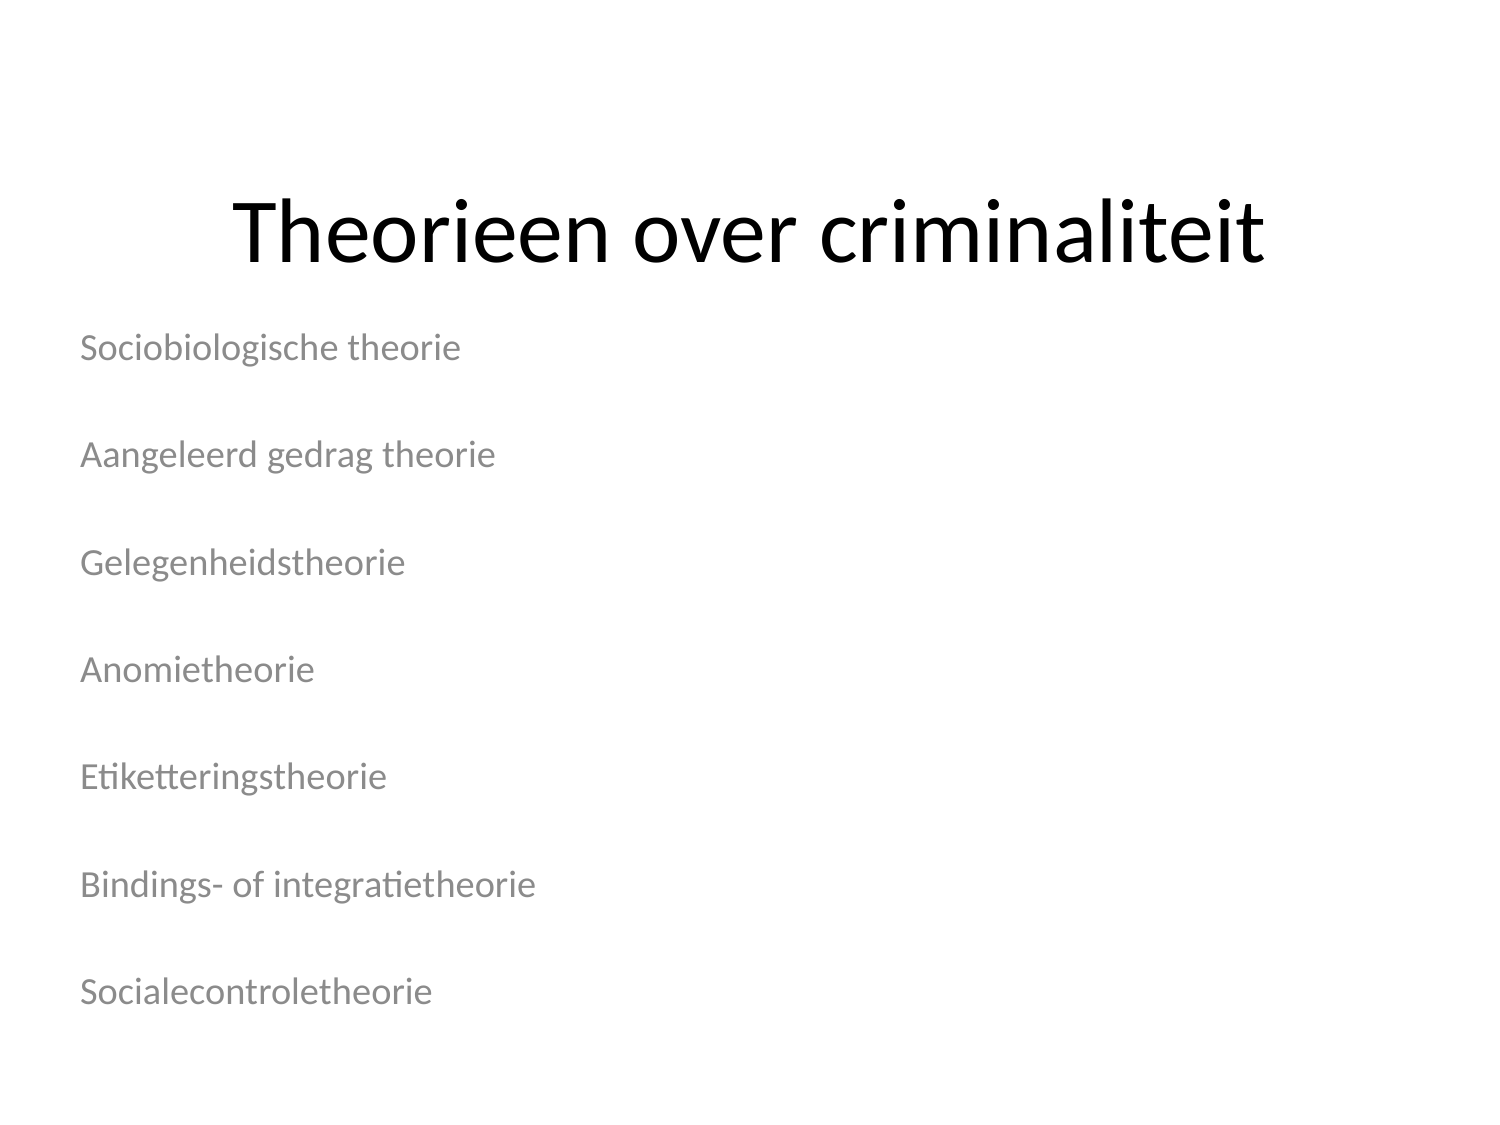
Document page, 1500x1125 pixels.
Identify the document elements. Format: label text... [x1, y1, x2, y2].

subtitle Sociobiologische theorie Aangeleerd gedrag theorie Gelegenheidstheorie Anomietheorie Etiketteringstheorie Bindings- of integratietheorie Socialecontroletheorie [64, 314, 1471, 1024]
title Theorieen over criminaliteit [112, 90, 1388, 314]
